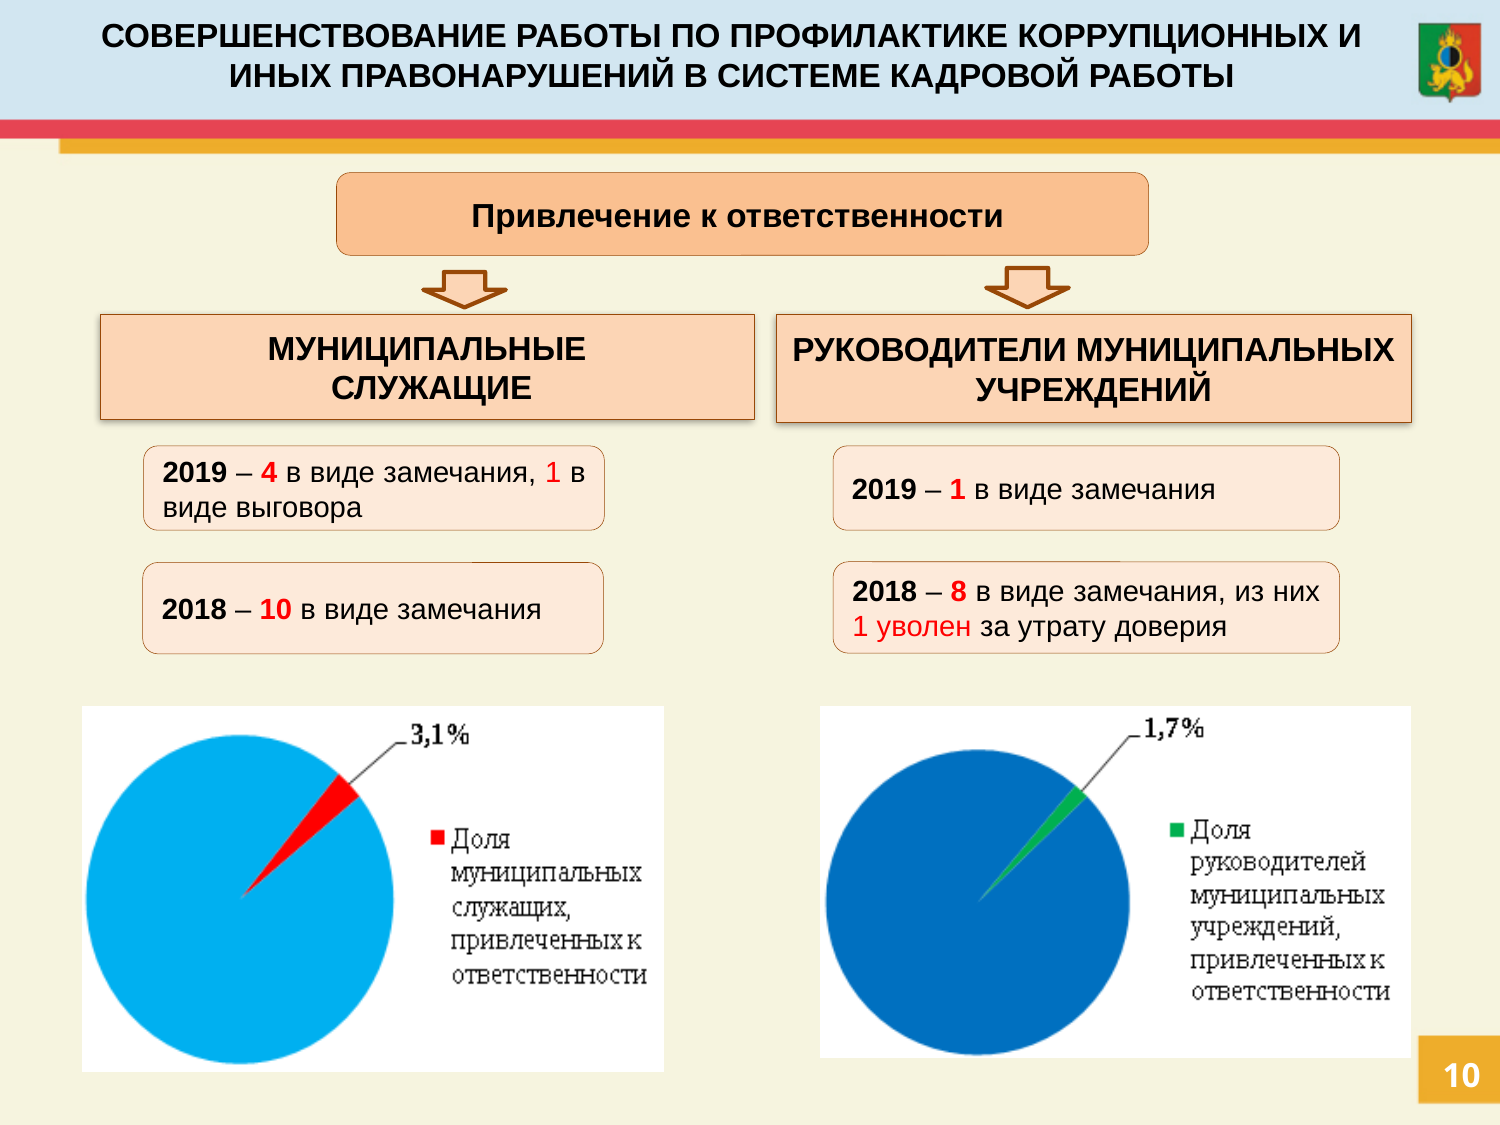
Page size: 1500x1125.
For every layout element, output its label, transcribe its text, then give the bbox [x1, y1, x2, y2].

text_box [984, 265, 1071, 310]
text_box СОВЕРШЕНСТВОВАНИЕ РАБОТЫ ПО ПРОФИЛАКТИКЕ КОРРУПЦИОННЫХ И ИНЫХ ПРАВОНАРУШЕНИЙ В СИСТЕМЕ КАДРОВОЙ РАБОТЫ [64, 7, 1400, 102]
picture [0, 0, 1500, 1125]
text_box 10 [1423, 1046, 1500, 1102]
text_box РУКОВОДИТЕЛИ МУНИЦИПАЛЬНЫХ УЧРЕЖДЕНИЙ [776, 313, 1412, 423]
text_box [421, 269, 508, 310]
text_box 2019 – 1 в виде замечания [830, 443, 1342, 533]
text_box 2018 – 10 в виде замечания [140, 560, 606, 656]
text_box 2019 – 4 в виде замечания, 1 в виде выговора [141, 443, 607, 533]
text_box Привлечение к ответственности [334, 170, 1151, 258]
text_box МУНИЦИПАЛЬНЫЕ СЛУЖАЩИЕ [100, 313, 755, 420]
text_box 2018 – 8 в виде замечания, из них 1 уволен за утрату доверия [830, 559, 1342, 656]
